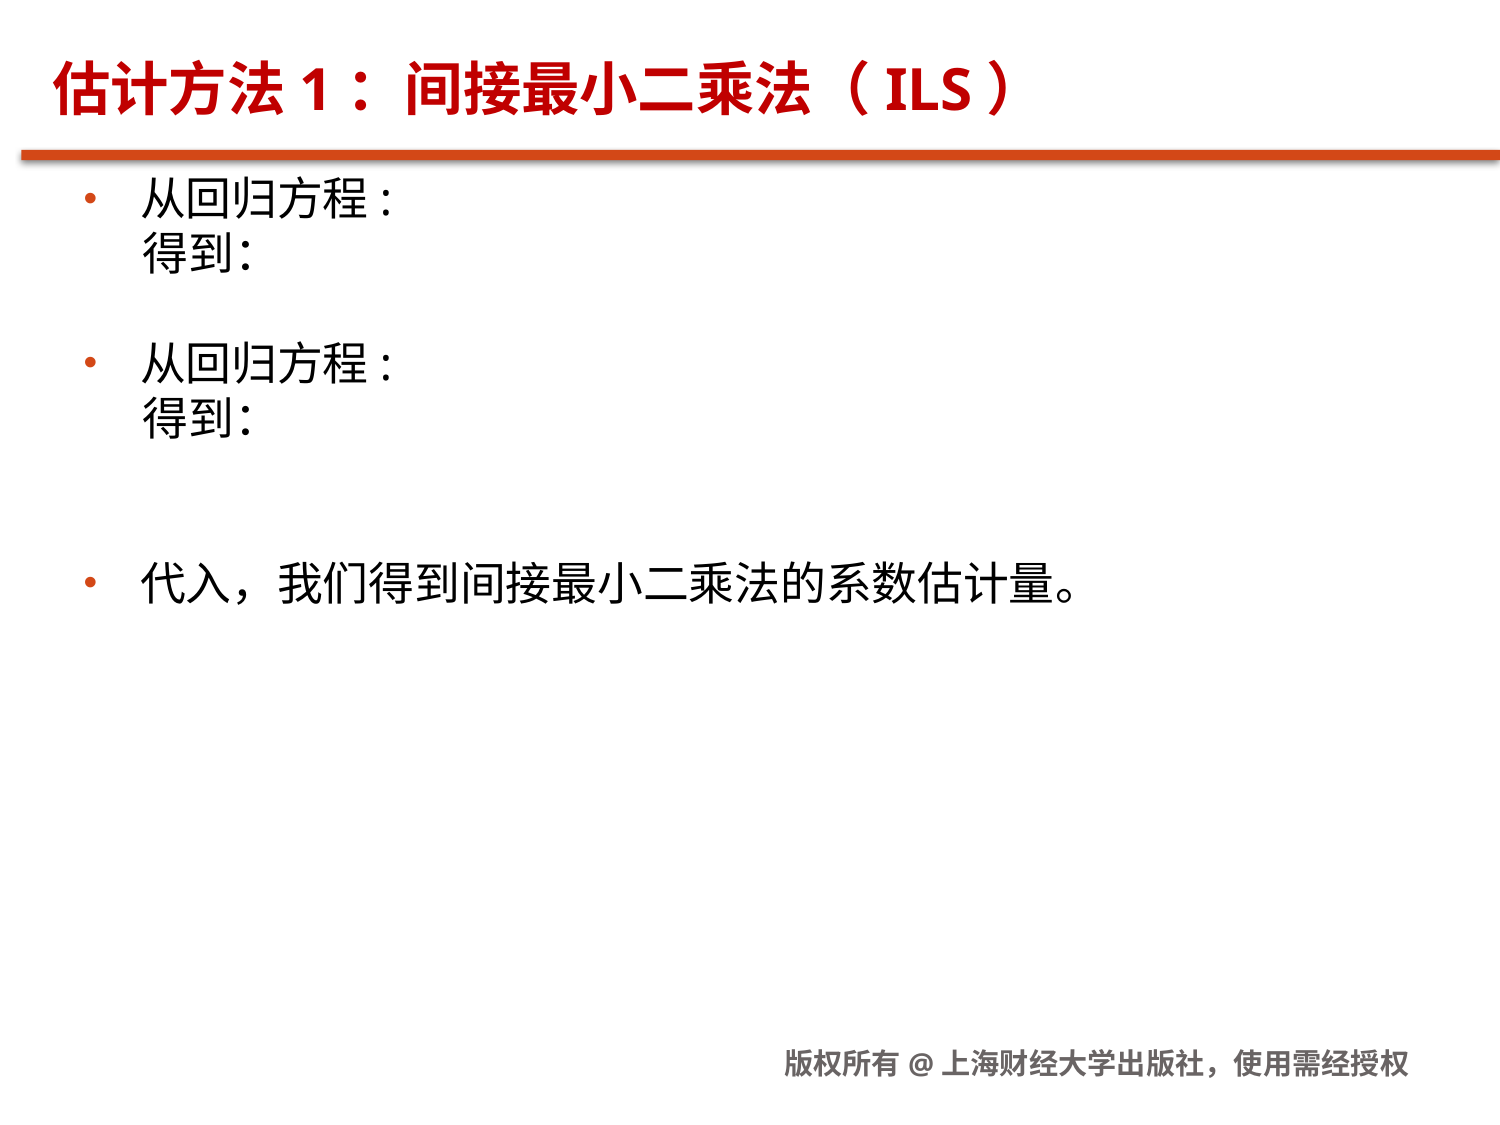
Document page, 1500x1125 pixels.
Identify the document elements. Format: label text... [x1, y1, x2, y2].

title 估计方法1：间接最小二乘法（ILS） [37, 50, 1438, 138]
footer 版权所有@上海财经大学出版社，使用需经授权 [690, 1025, 1500, 1100]
